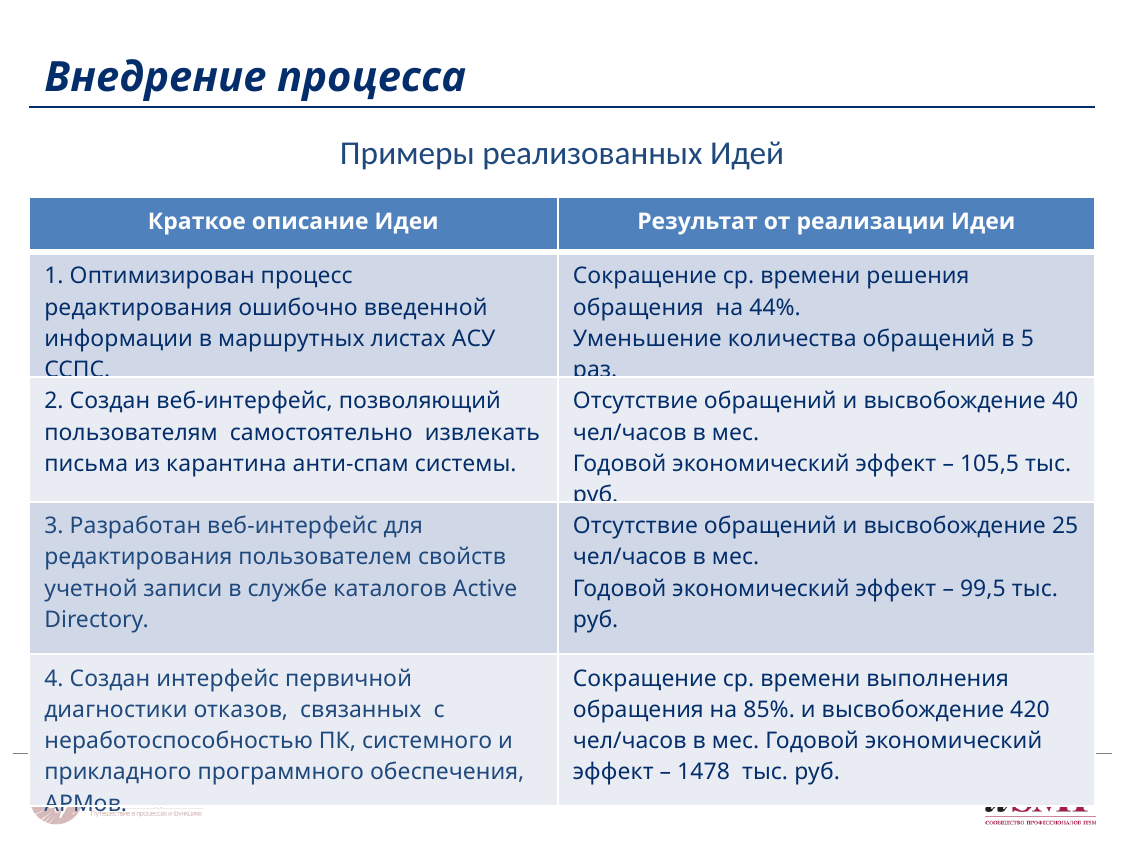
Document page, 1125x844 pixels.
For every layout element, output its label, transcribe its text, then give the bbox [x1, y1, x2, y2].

table_header Результат от реализации Идеи [559, 198, 1094, 249]
table_cell 3. Разработан веб-интерфейс для редактирования пользователем свойств учетной записи в службе каталогов Active Directory. [30, 503, 557, 653]
picture [985, 807, 1096, 825]
table_cell Сокращение ср. времени выполнения обращения на 85%. и высвобождение 420 чел/часов в мес. Годовой экономический эффект – 1478 тыс. руб. [559, 655, 1094, 805]
text_box Примеры реализованных Идей [29, 123, 1096, 179]
table_cell Отсутствие обращений и высвобождение 25 чел/часов в мес. Годовой экономический эффект – 99,5 тыс. руб. [559, 503, 1094, 653]
table_cell 4. Создан интерфейс первичной диагностики отказов, связанных с неработоспособностью ПК, системного и прикладного программного обеспечения, АРМов. [30, 655, 557, 805]
title Внедрение процесса [29, 33, 1096, 115]
table_cell Сокращение ср. времени решения обращения на 44%. Уменьшение количества обращений в 5 раз. [559, 255, 1094, 376]
table_cell 1. Оптимизирован процесс редактирования ошибочно введенной информации в маршрутных листах АСУ ССПС. [30, 255, 557, 376]
table_cell Отсутствие обращений и высвобождение 40 чел/часов в мес. Годовой экономический эффект – 105,5 тыс. руб. [559, 378, 1094, 501]
table_cell 2. Создан веб-интерфейс, позволяющий пользователям самостоятельно извлекать письма из карантина анти-спам системы. [30, 378, 557, 501]
table_header Краткое описание Идеи [30, 198, 557, 249]
